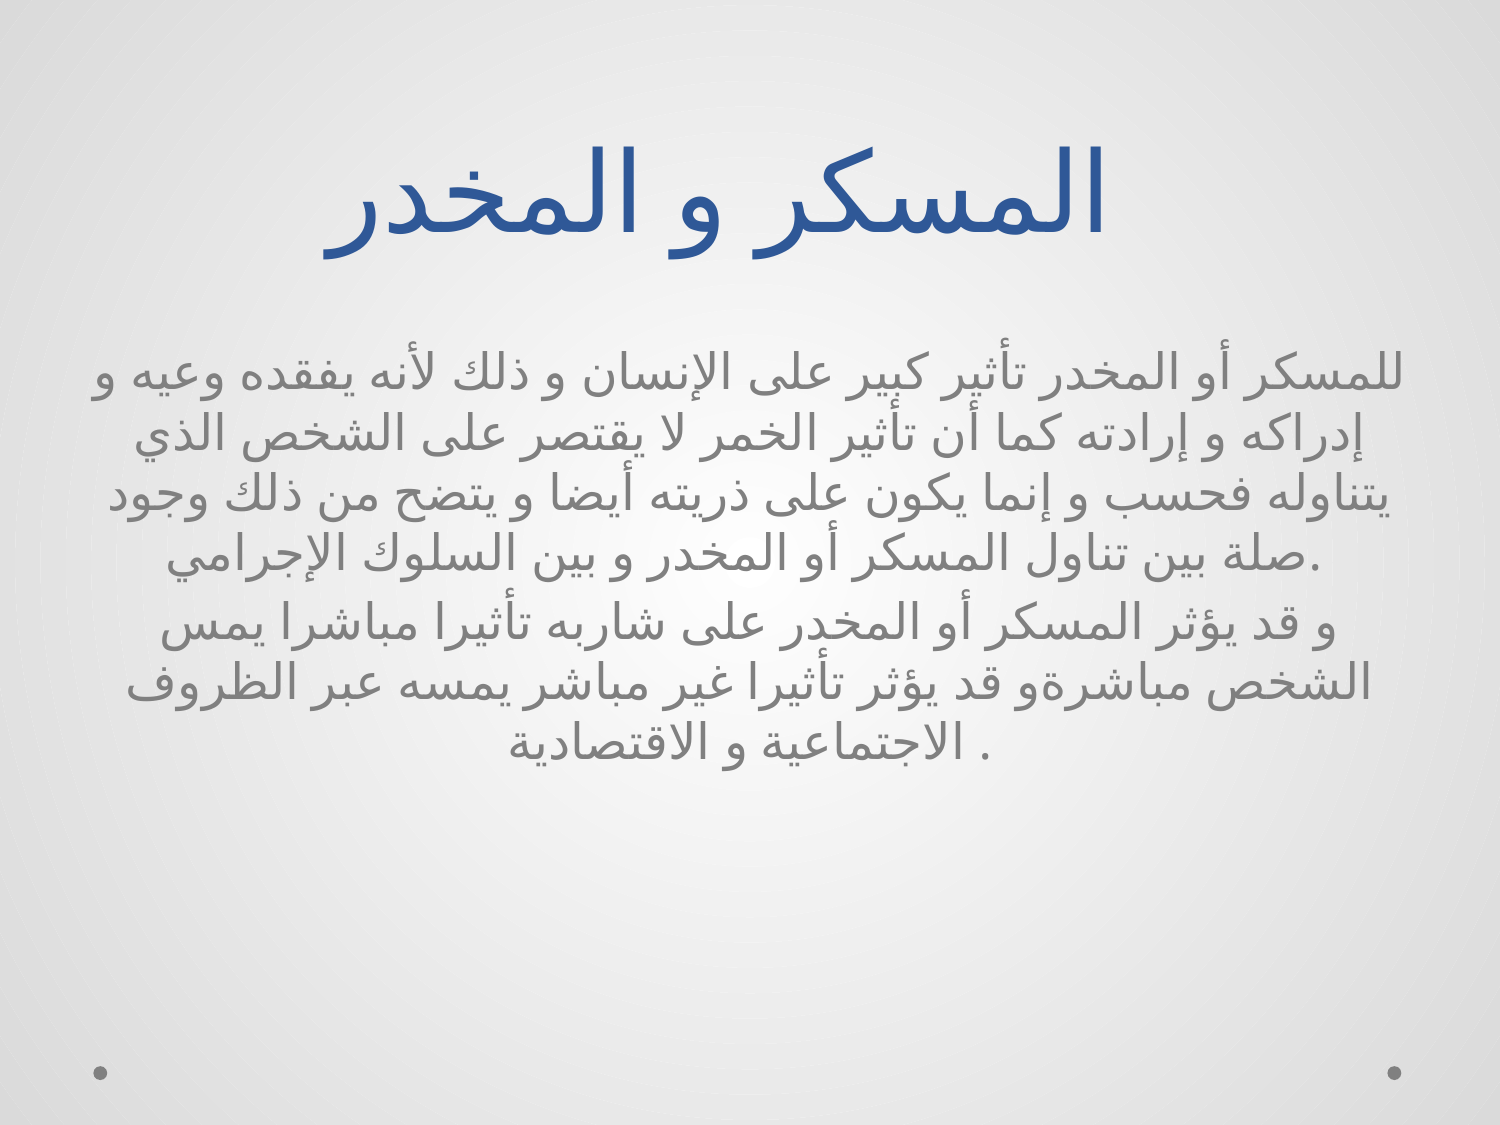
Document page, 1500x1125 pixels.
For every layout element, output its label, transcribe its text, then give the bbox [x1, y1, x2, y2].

title المسكر و المخدر [75, 0, 1425, 262]
list للمسكر أو المخدر تأثير كبير على الإنسان و ذلك لأنه يفقده وعيه و إدراكه و إرادته كما أن تأثير الخمر لا يقتصر على الشخص الذي يتناوله فحسب و إنما يكون على ذريته أيضا و يتضح من ذلك وجود صلة بين تناول المسكر أو المخدر و بين السلوك الإجرامي. و قد يؤثر المسكر أو المخدر على شاربه تأثيرا مباشرا يمس الشخص مباشرةو قد يؤثر تأثيرا غير مباشر يمسه عبر الظروف الاجتماعية و الاقتصادية . [75, 262, 1425, 1005]
